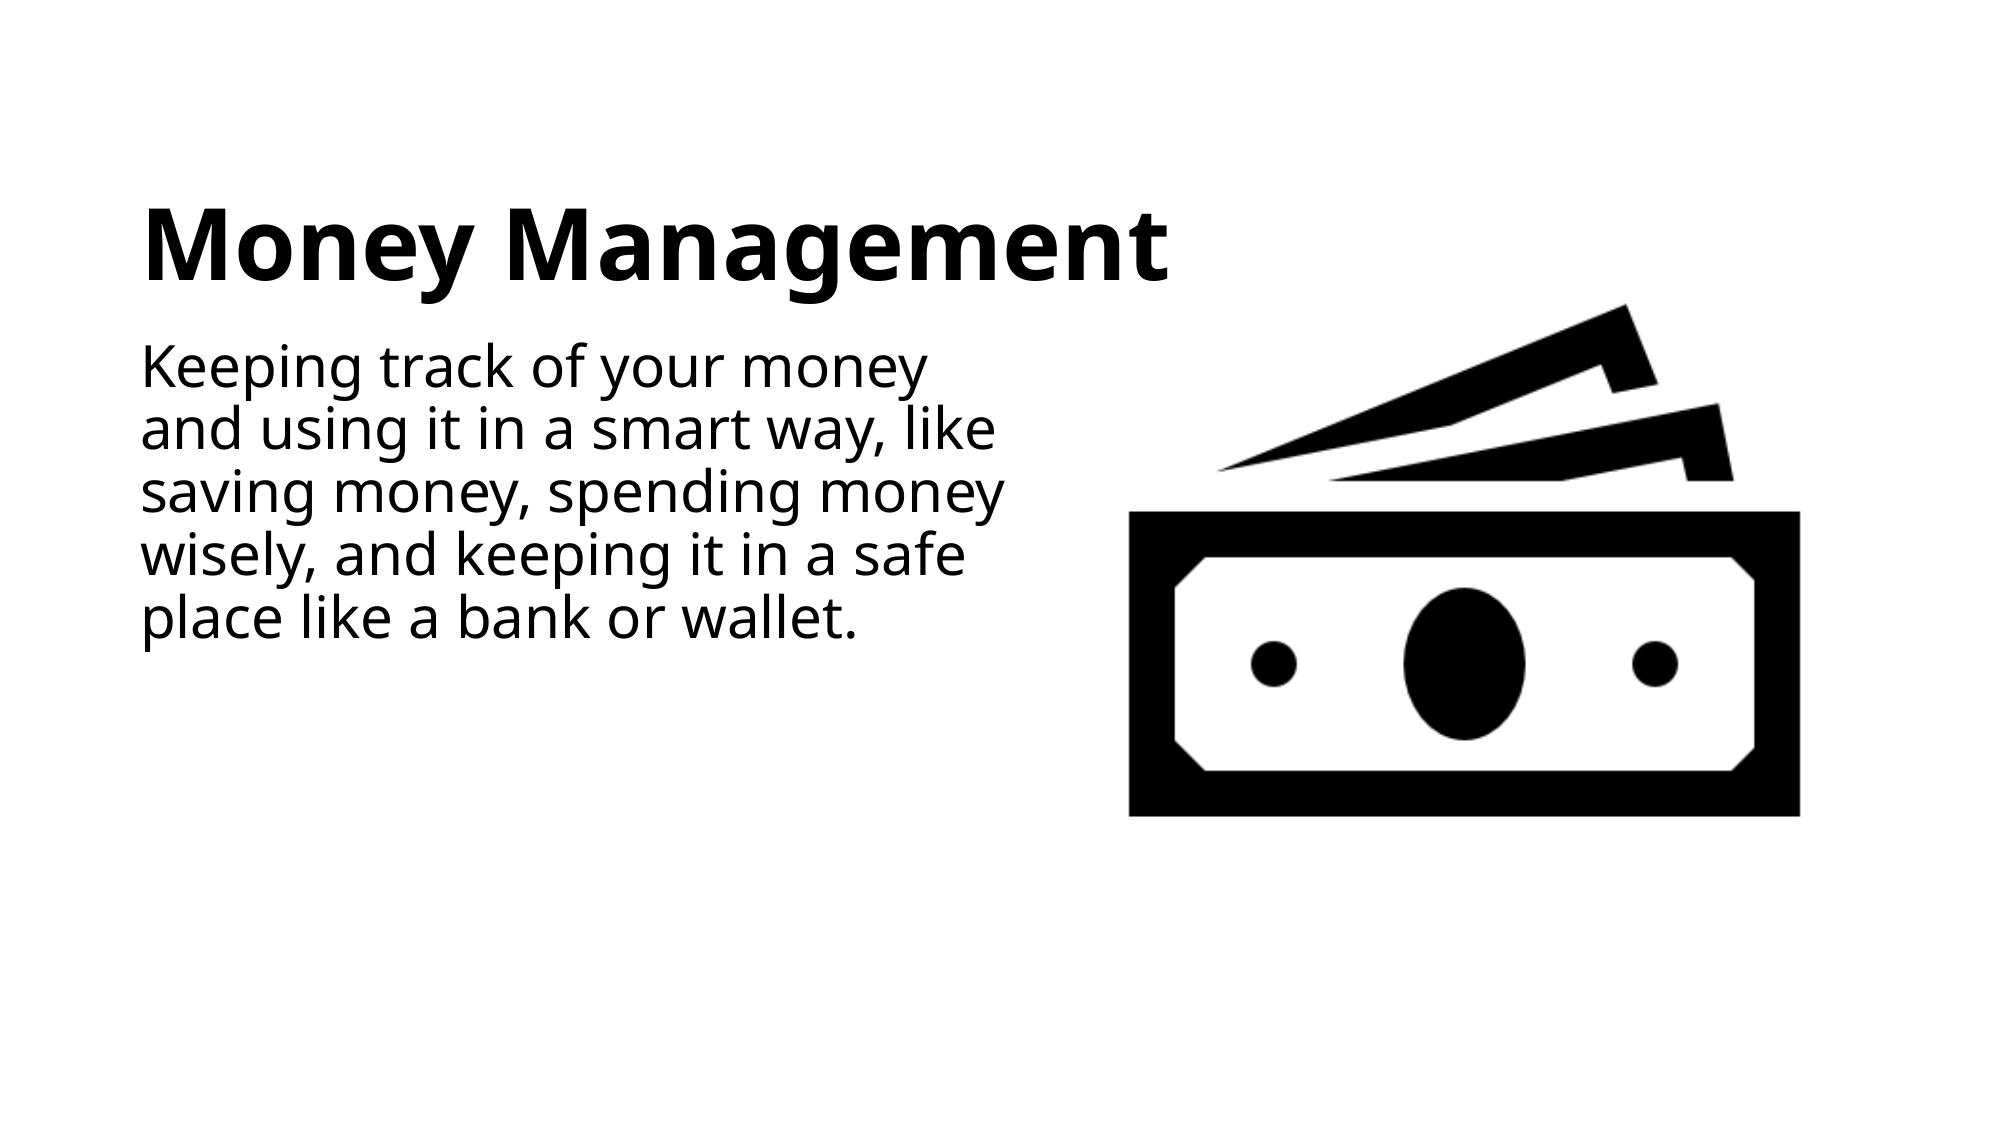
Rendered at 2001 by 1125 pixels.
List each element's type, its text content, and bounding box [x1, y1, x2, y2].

title Money Management [124, 186, 1621, 330]
picture [1098, 206, 1831, 939]
list Keeping track of your money and using it in a smart way, like saving money, spending money wisely, and keeping it in a safe place like a bank or wallet. [124, 329, 1029, 1125]
